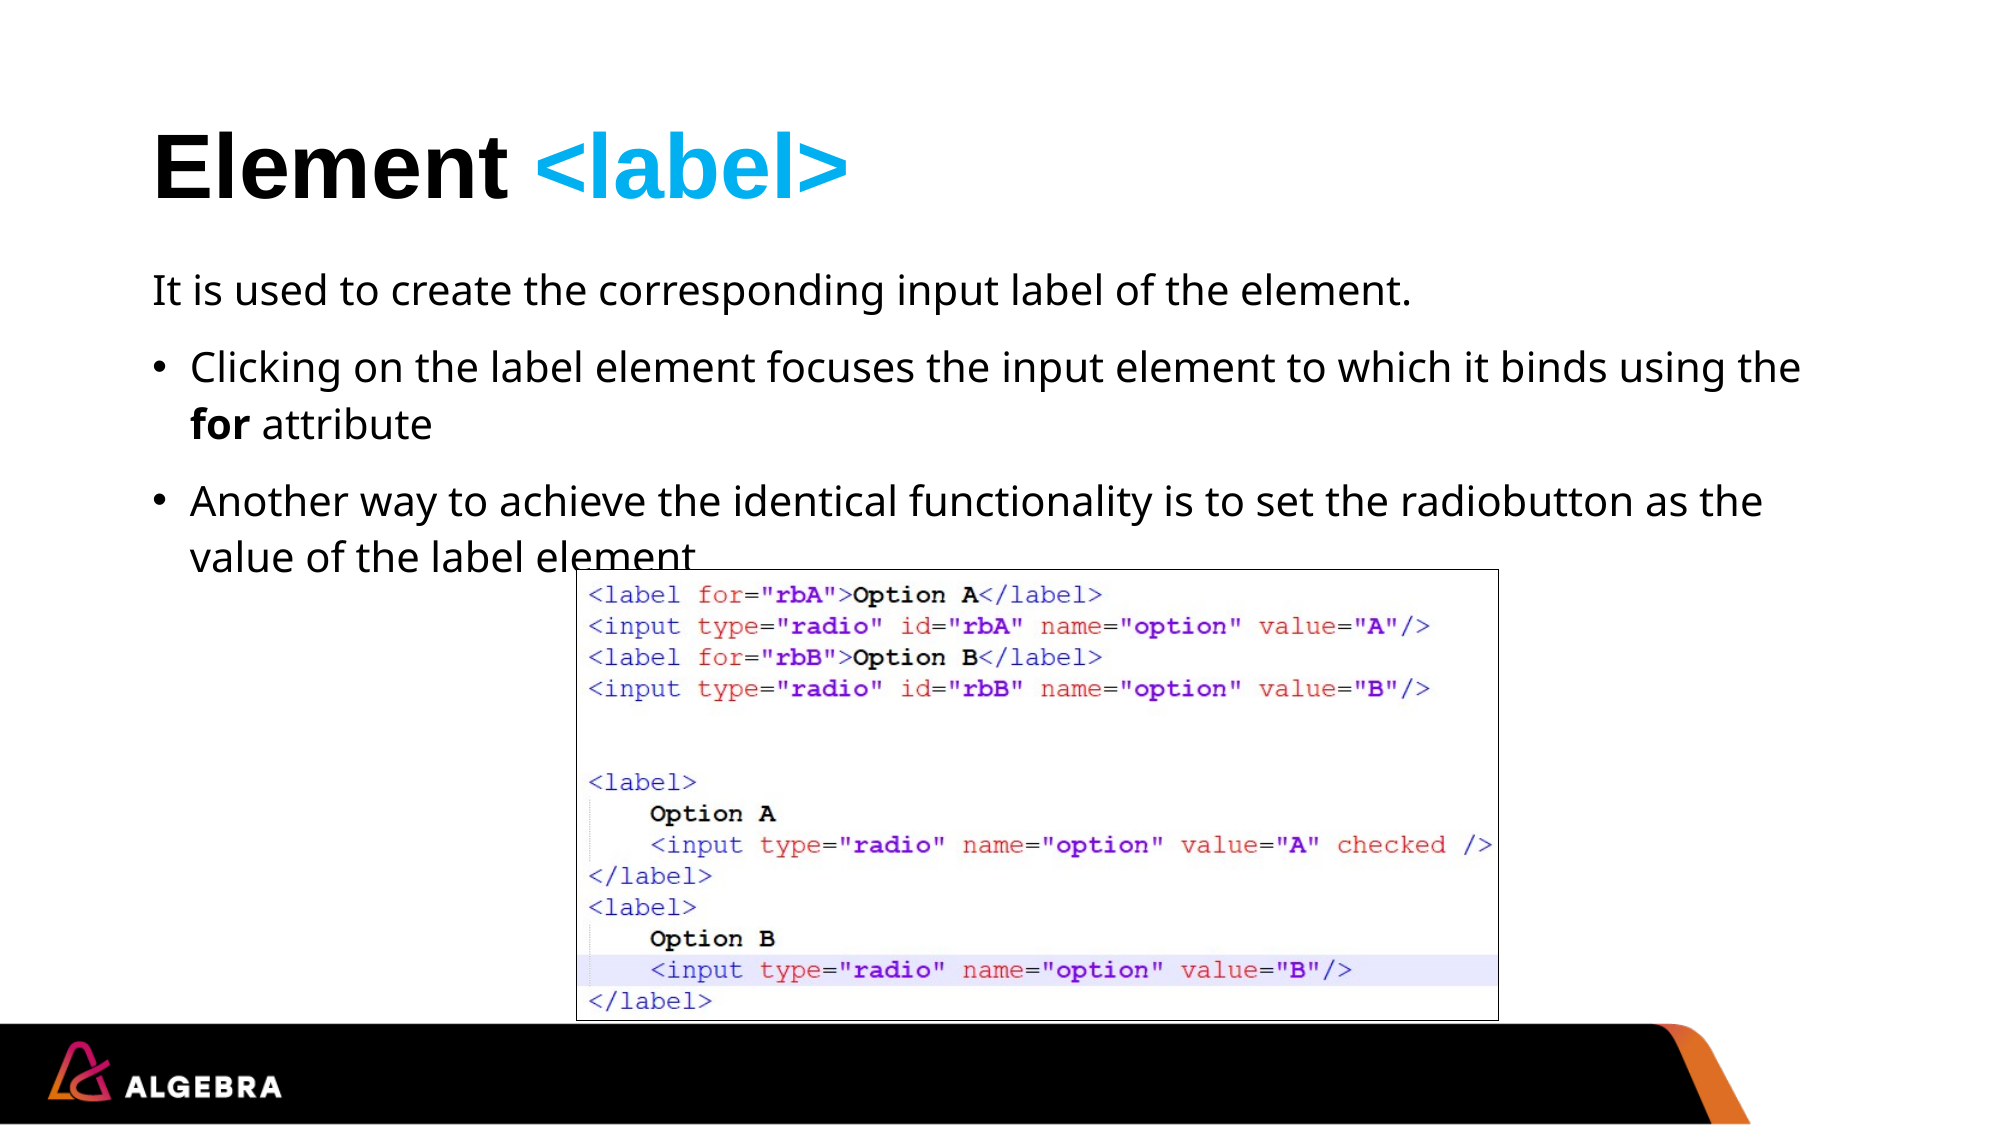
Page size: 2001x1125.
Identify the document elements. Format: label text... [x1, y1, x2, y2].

list It is used to create the corresponding input label of the element. Clicking on the label element focuses the input element to which it binds using the for attribute Another way to achieve the identical functionality is to set the radiobutton as the value of the label element [137, 261, 1863, 610]
picture [576, 569, 1499, 1021]
picture [0, 1023, 1958, 1125]
title Element <label> [137, 59, 1863, 261]
